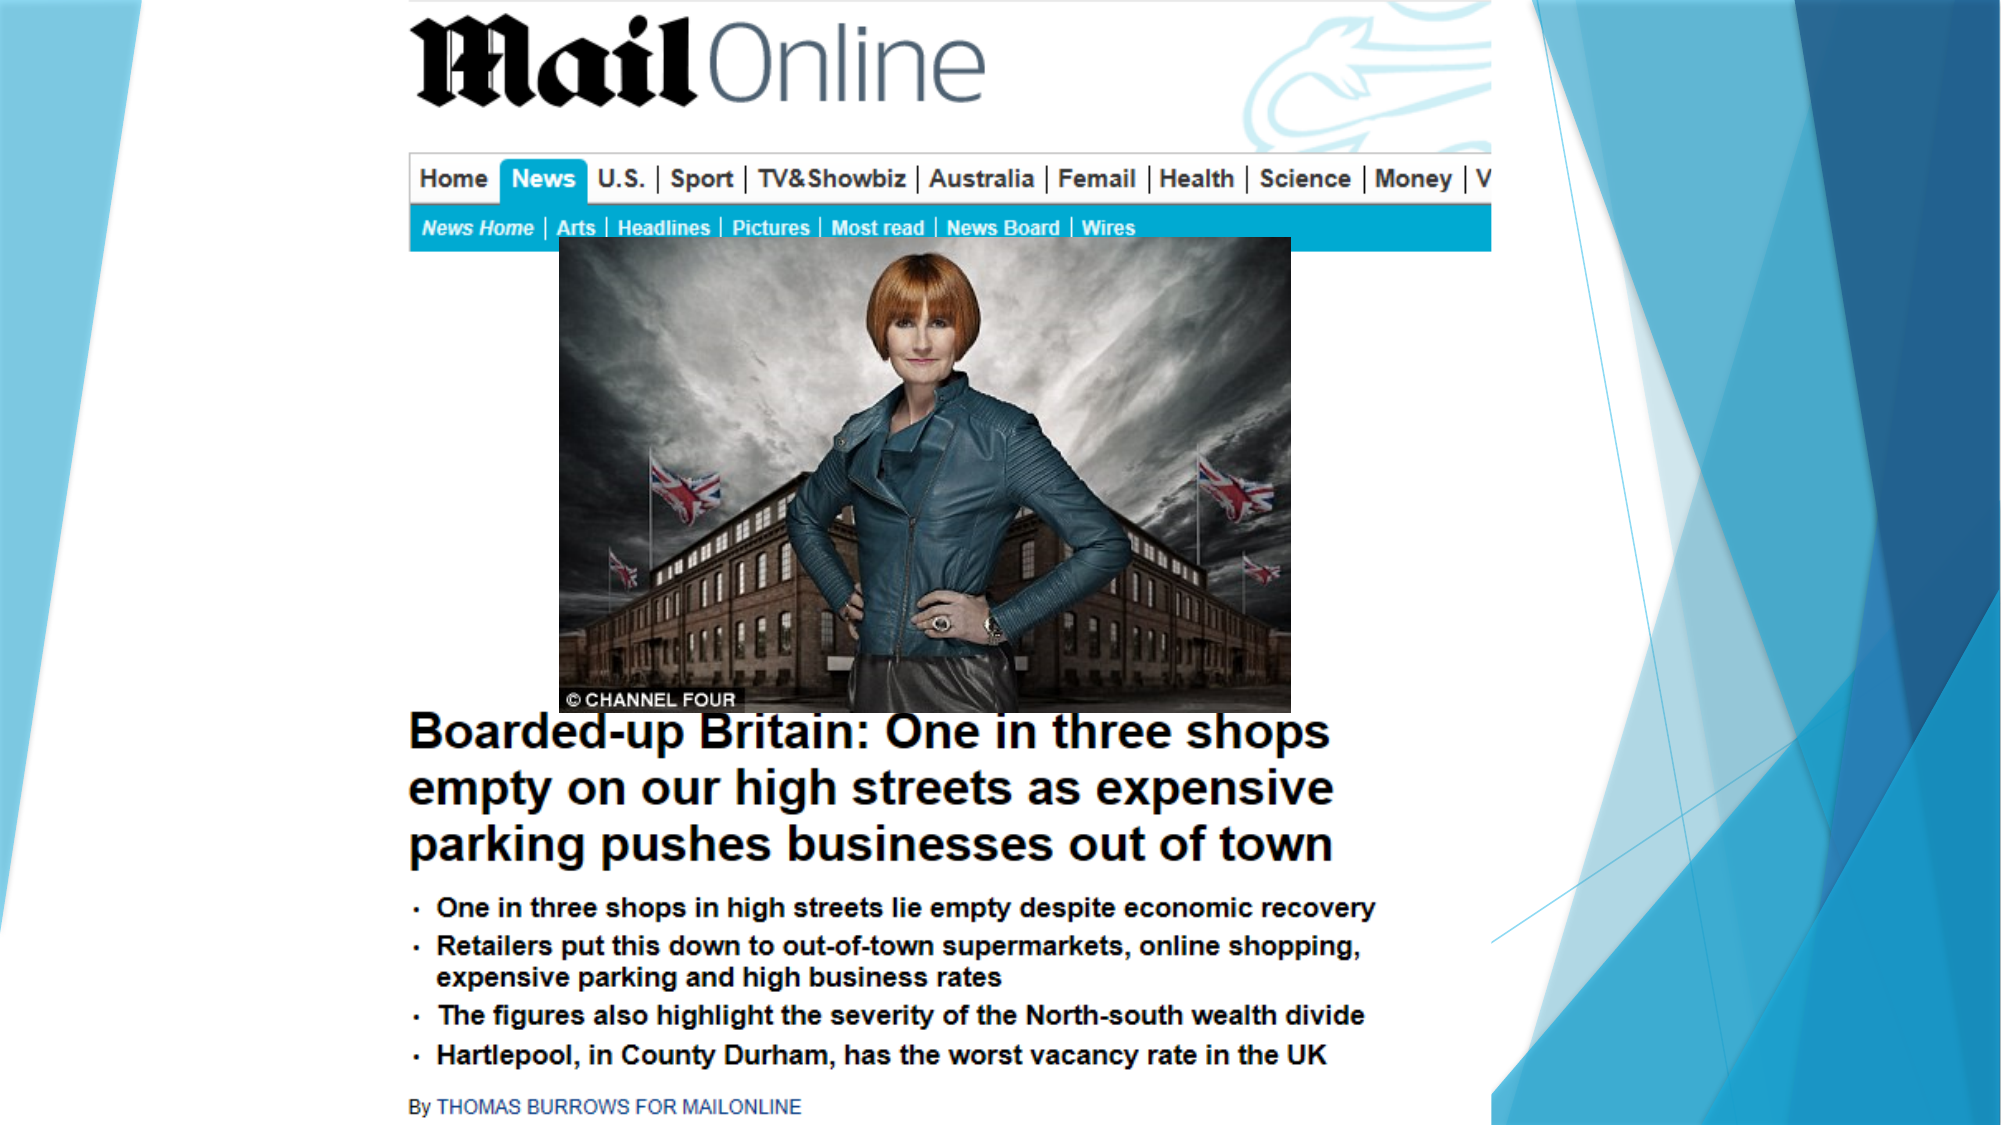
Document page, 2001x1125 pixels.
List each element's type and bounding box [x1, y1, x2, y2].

picture [513, 169, 576, 187]
picture [557, 221, 596, 235]
picture [1005, 221, 1059, 235]
picture [833, 221, 870, 235]
picture [633, 221, 710, 235]
picture [1083, 221, 1105, 235]
picture [480, 221, 534, 235]
picture [947, 221, 998, 235]
picture [405, 0, 1492, 1125]
picture [619, 221, 630, 235]
picture [782, 224, 810, 235]
picture [1108, 224, 1135, 235]
picture [422, 221, 473, 235]
picture [871, 221, 878, 235]
picture [884, 221, 925, 235]
picture [734, 221, 779, 235]
